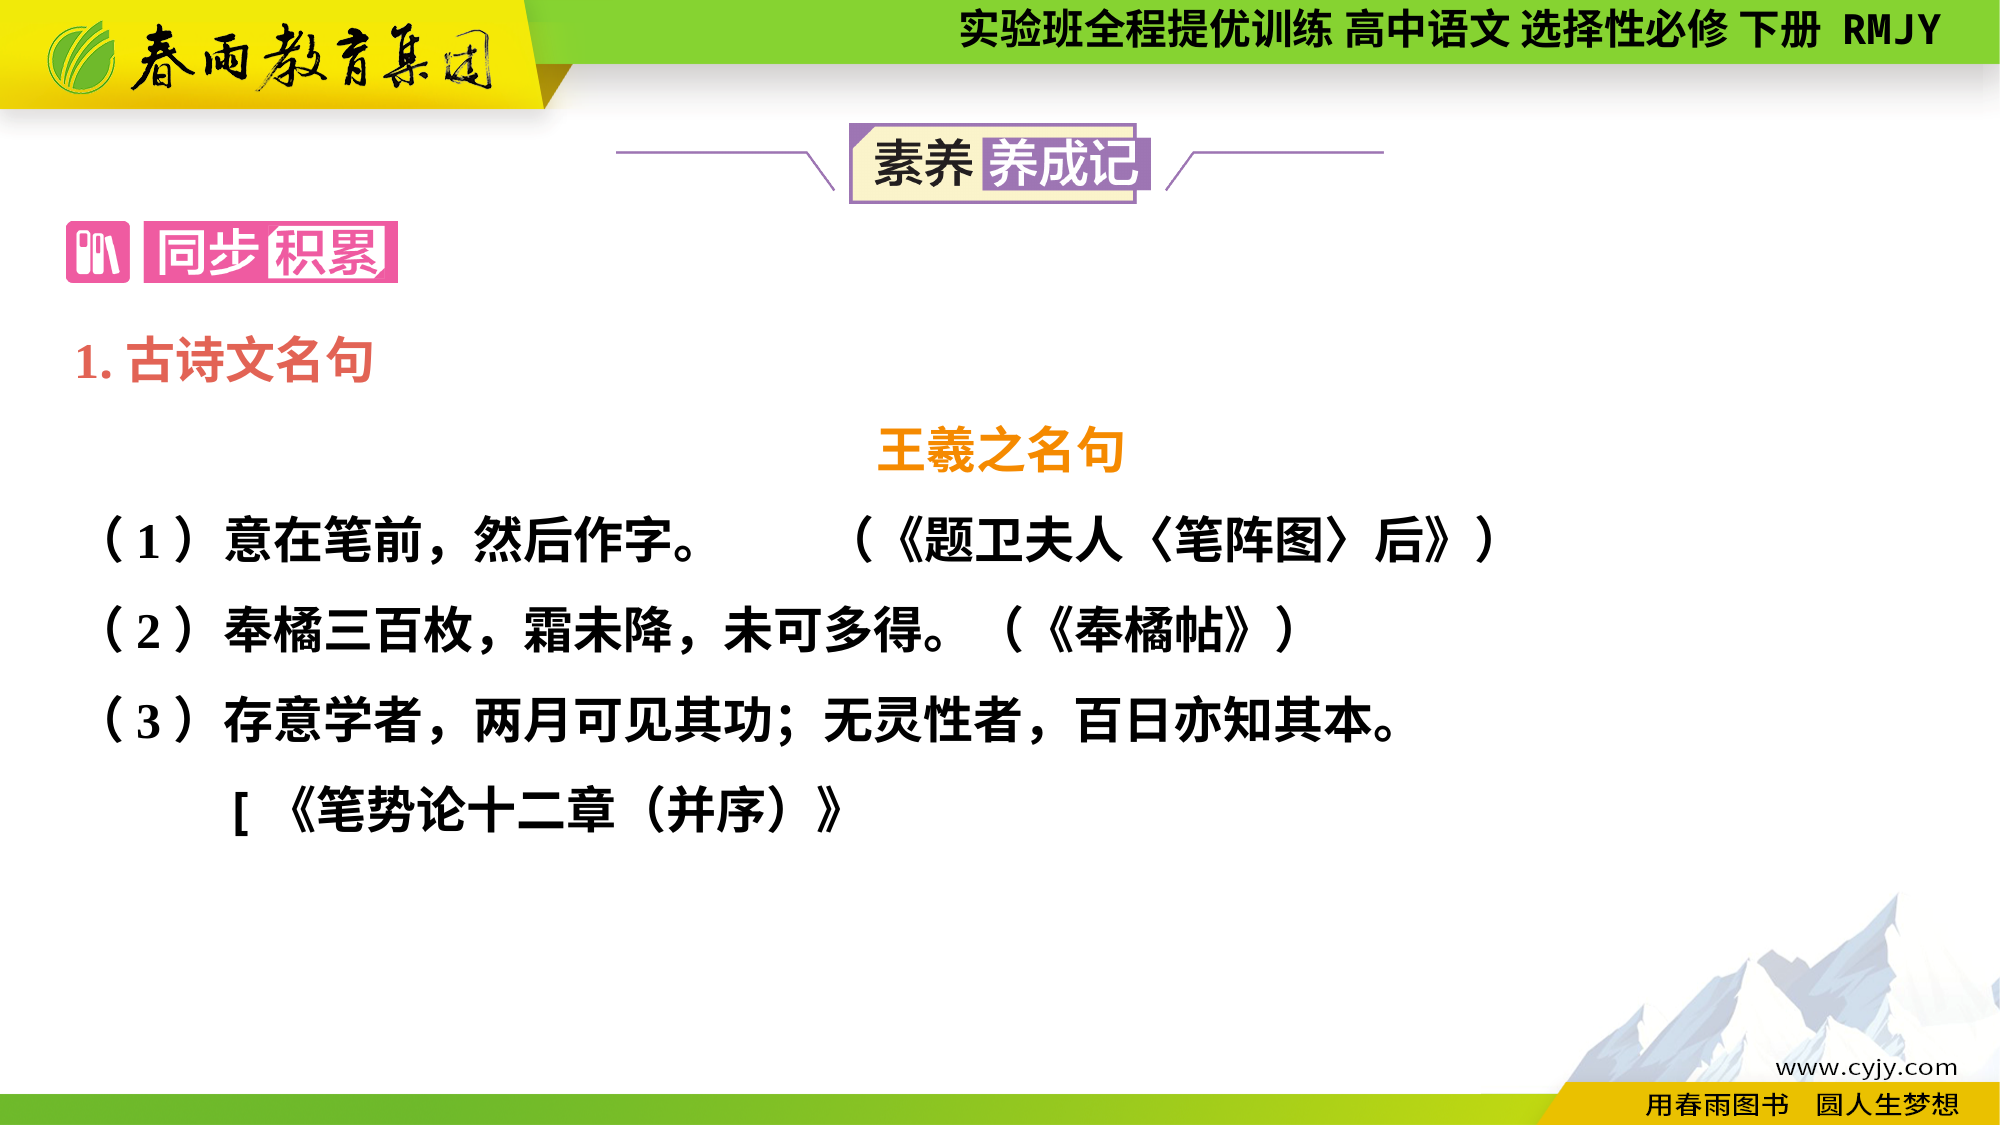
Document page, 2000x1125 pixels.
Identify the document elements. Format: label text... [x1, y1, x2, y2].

picture [0, 0, 2000, 1125]
list 1.古诗文名句 王羲之名句 （1）意在笔前，然后作字。 （《题卫夫人〈笔阵图〉后》） （2）奉橘三百枚，霜未降，未可多得。 （《奉橘帖》） （3）存意学者，两月可见其功；无灵性者，百日亦知其本。 [《笔势论十二章（并序）》 [59, 291, 1944, 852]
